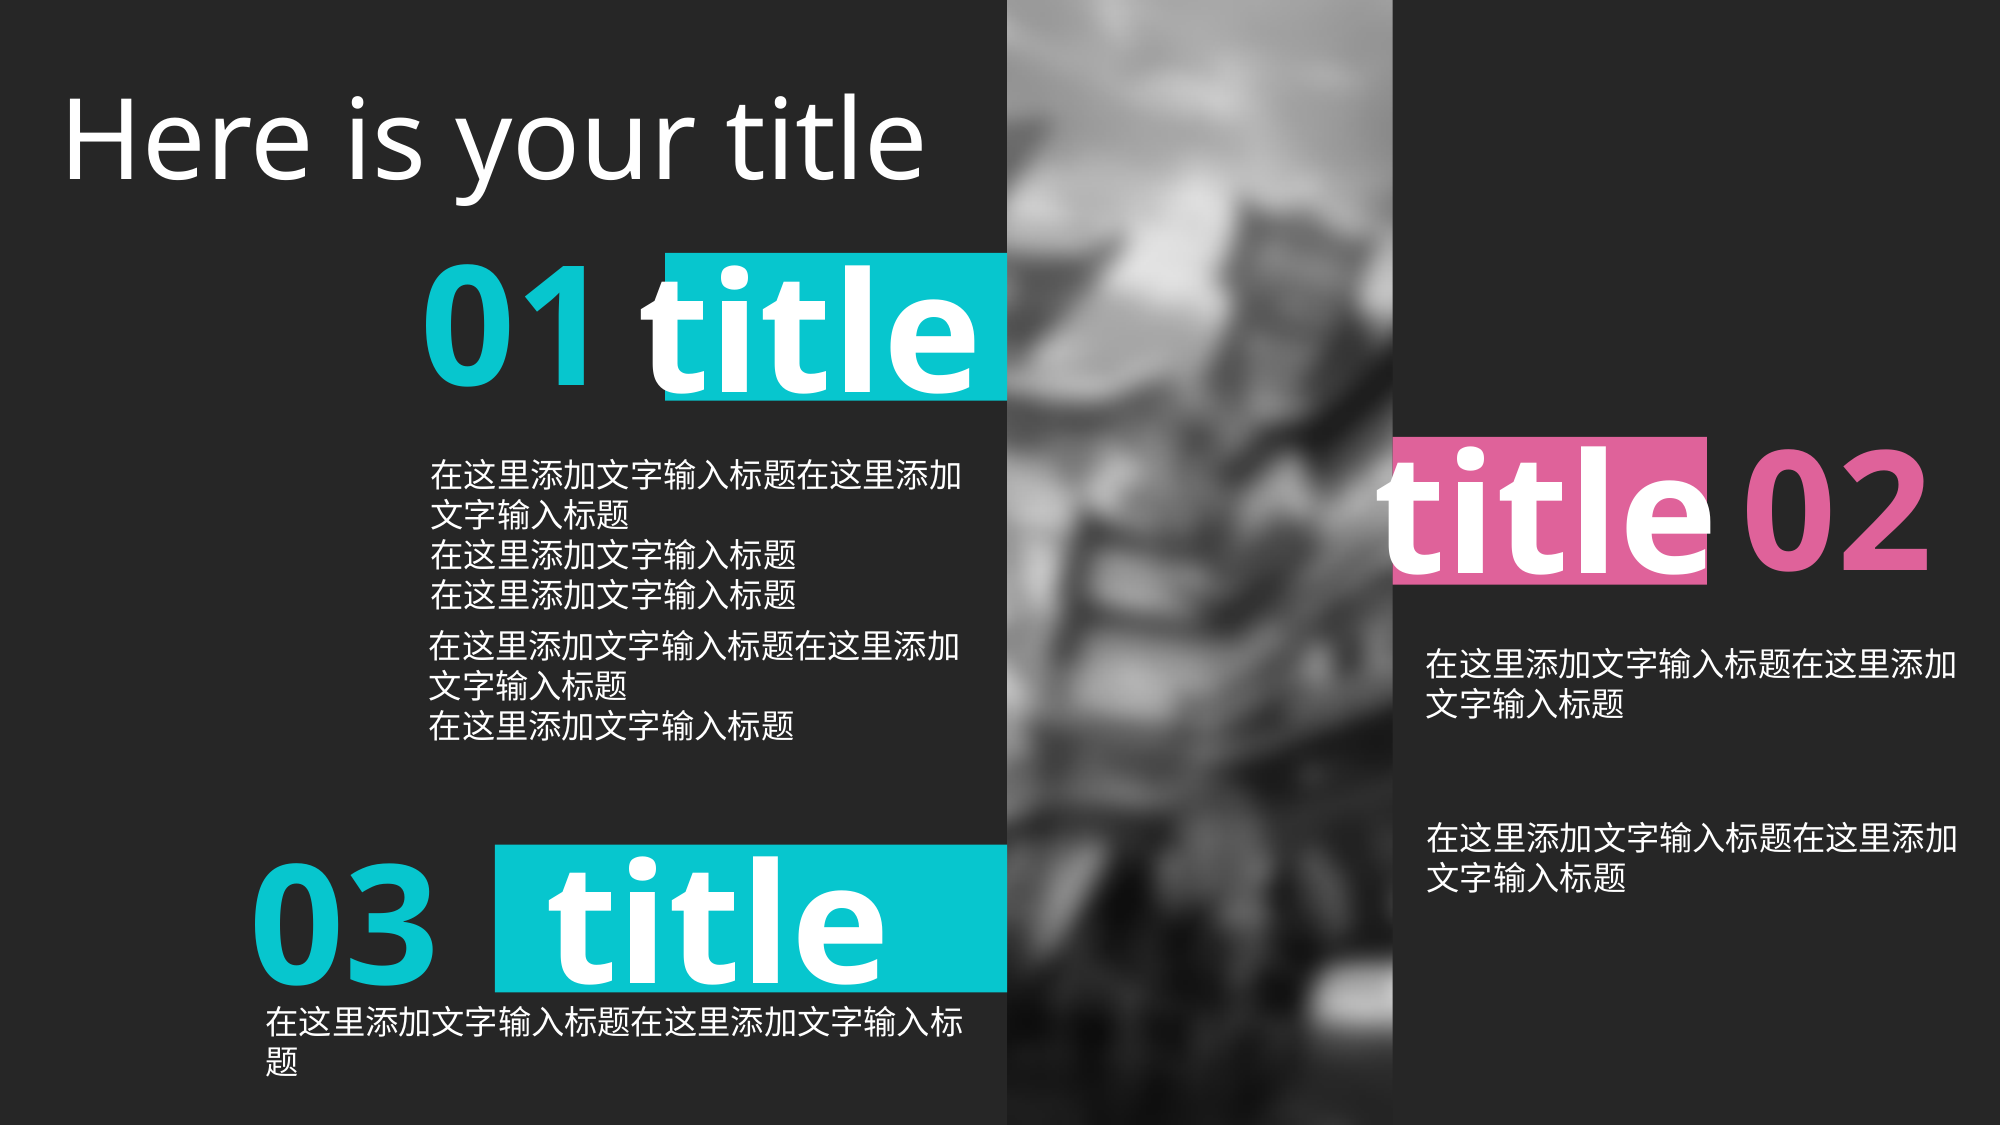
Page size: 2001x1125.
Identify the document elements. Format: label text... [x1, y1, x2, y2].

text_box [997, 252, 1007, 402]
text_box 在这里添加文字输入标题在这里添加文字输入标题 [250, 993, 1003, 1125]
text_box 01 [405, 211, 626, 427]
text_box [905, 844, 1007, 993]
text_box 02 [1727, 396, 1948, 611]
text_box title [622, 218, 997, 433]
text_box 03 [234, 810, 456, 1025]
text_box 在这里添加文字输入标题在这里添加文字输入标题 [1411, 635, 1999, 771]
picture [1007, 0, 1393, 1125]
text_box title [1393, 399, 1733, 615]
text_box [494, 844, 530, 993]
text_box 在这里添加文字输入标题在这里添加文字输入标题 在这里添加文字输入标题 在这里添加文字输入标题 [416, 447, 1004, 662]
text_box 在这里添加文字输入标题在这里添加文字输入标题 在这里添加文字输入标题 [413, 618, 1002, 793]
text_box title [530, 809, 905, 1025]
text_box 在这里添加文字输入标题在这里添加文字输入标题 [1412, 810, 2000, 945]
text_box Here is your title [45, 60, 944, 210]
